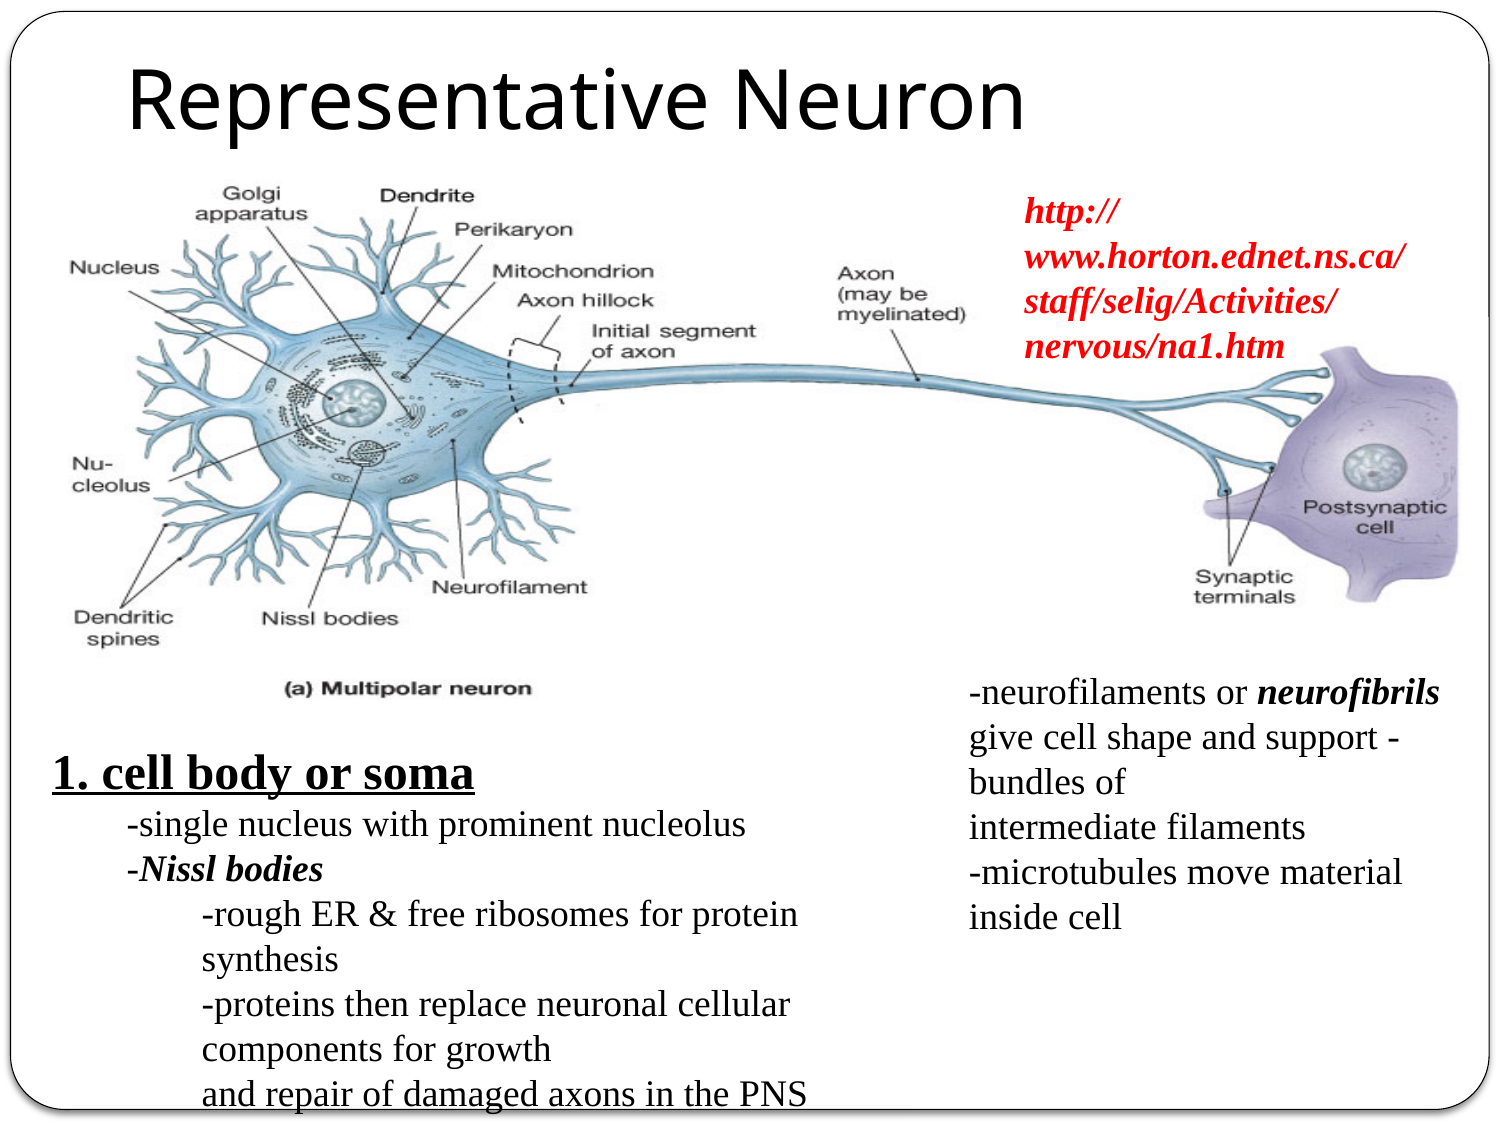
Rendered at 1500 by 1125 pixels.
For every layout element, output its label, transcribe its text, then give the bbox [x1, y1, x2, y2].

picture [53, 179, 1463, 704]
text_box 1. cell body or soma -single nucleus with prominent nucleolus -Nissl bodies -rough ER & free ribosomes for protein synthesis -proteins then replace neuronal cellular components for growth and repair of damaged axons in the PNS [36, 731, 861, 1125]
text_box -neurofilaments or neurofibrils give cell shape and support - bundles of intermediate filaments -microtubules move material inside cell [879, 659, 1500, 989]
title Representative Neuron [110, 34, 1386, 162]
